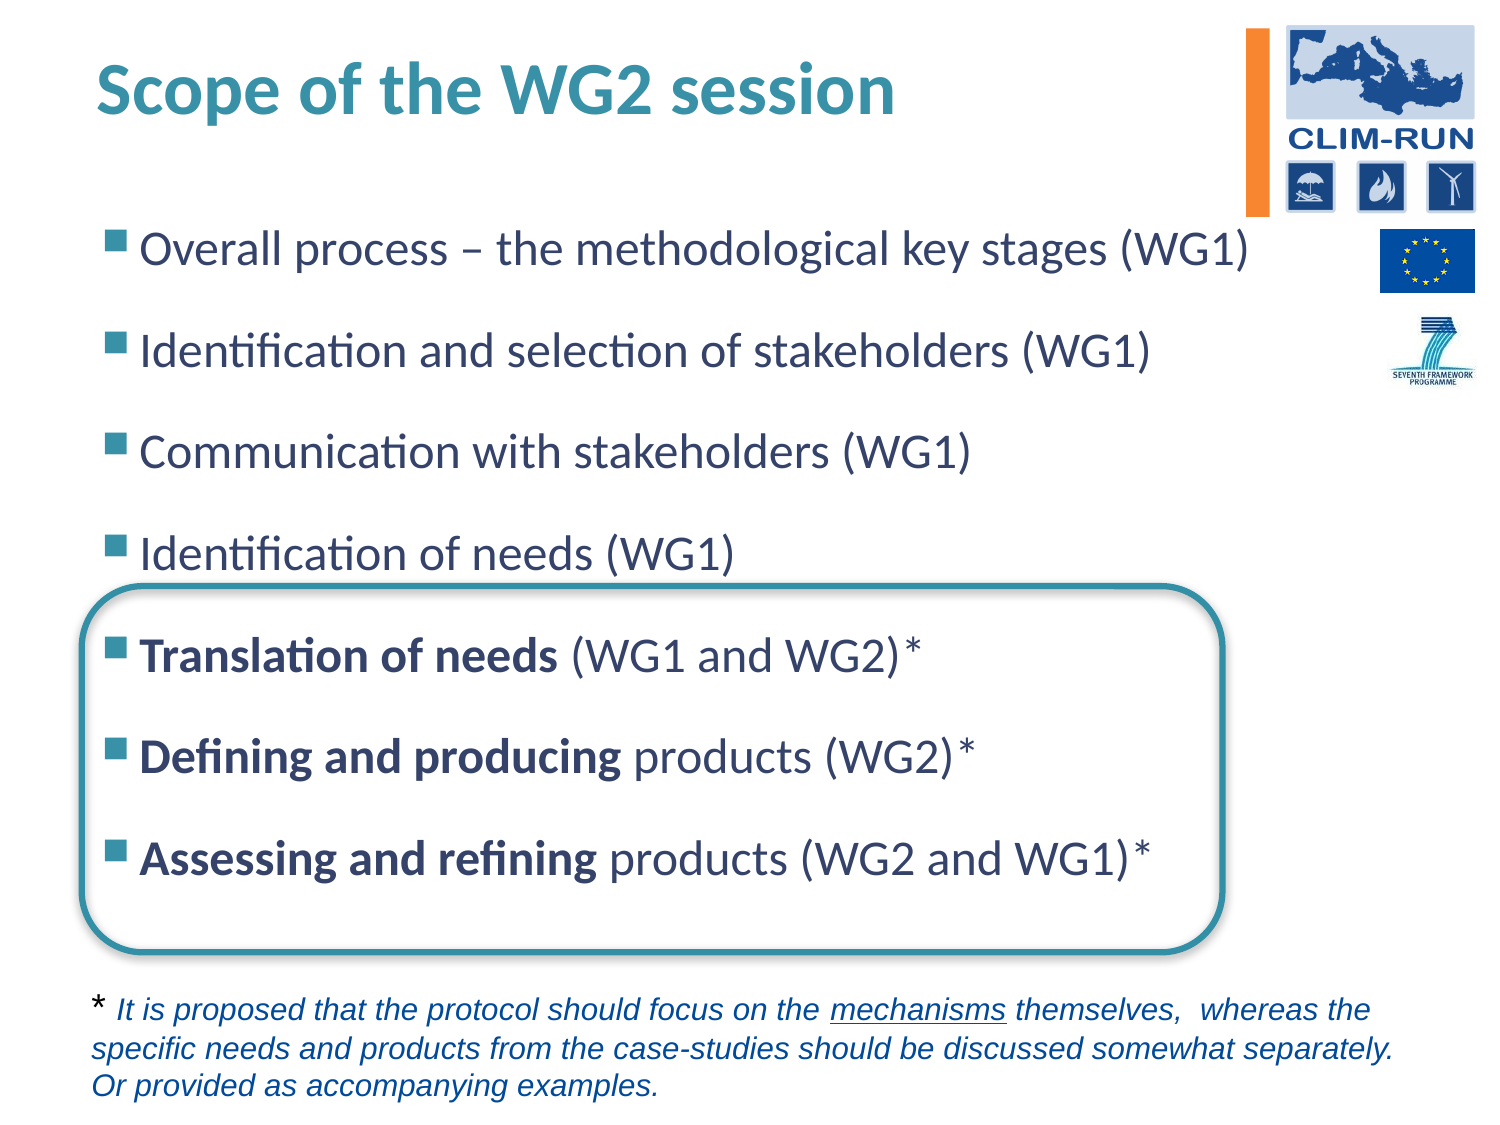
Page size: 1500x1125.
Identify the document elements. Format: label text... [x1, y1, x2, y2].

title Scope of the WG2 session [81, 21, 1200, 138]
picture [1380, 229, 1475, 293]
picture [1381, 305, 1485, 390]
text_box [80, 585, 1224, 954]
text_box [0, 172, 1322, 916]
text_box * It is proposed that the protocol should focus on the mechanisms themselves, whereas the specific needs and products from the case-studies should be discussed somewhat separately. Or provided as accompanying examples. [76, 975, 1415, 1111]
picture [1278, 18, 1483, 221]
text_box Overall process – the methodological key stages (WG1) Identification and selection of stakeholders (WG1) Communication with stakeholders (WG1) Identification of needs (WG1) Translation of needs (WG1 and WG2)* Defining and producing products (WG2)* Assessing and refining products (WG2 and WG1)* [87, 208, 1266, 893]
